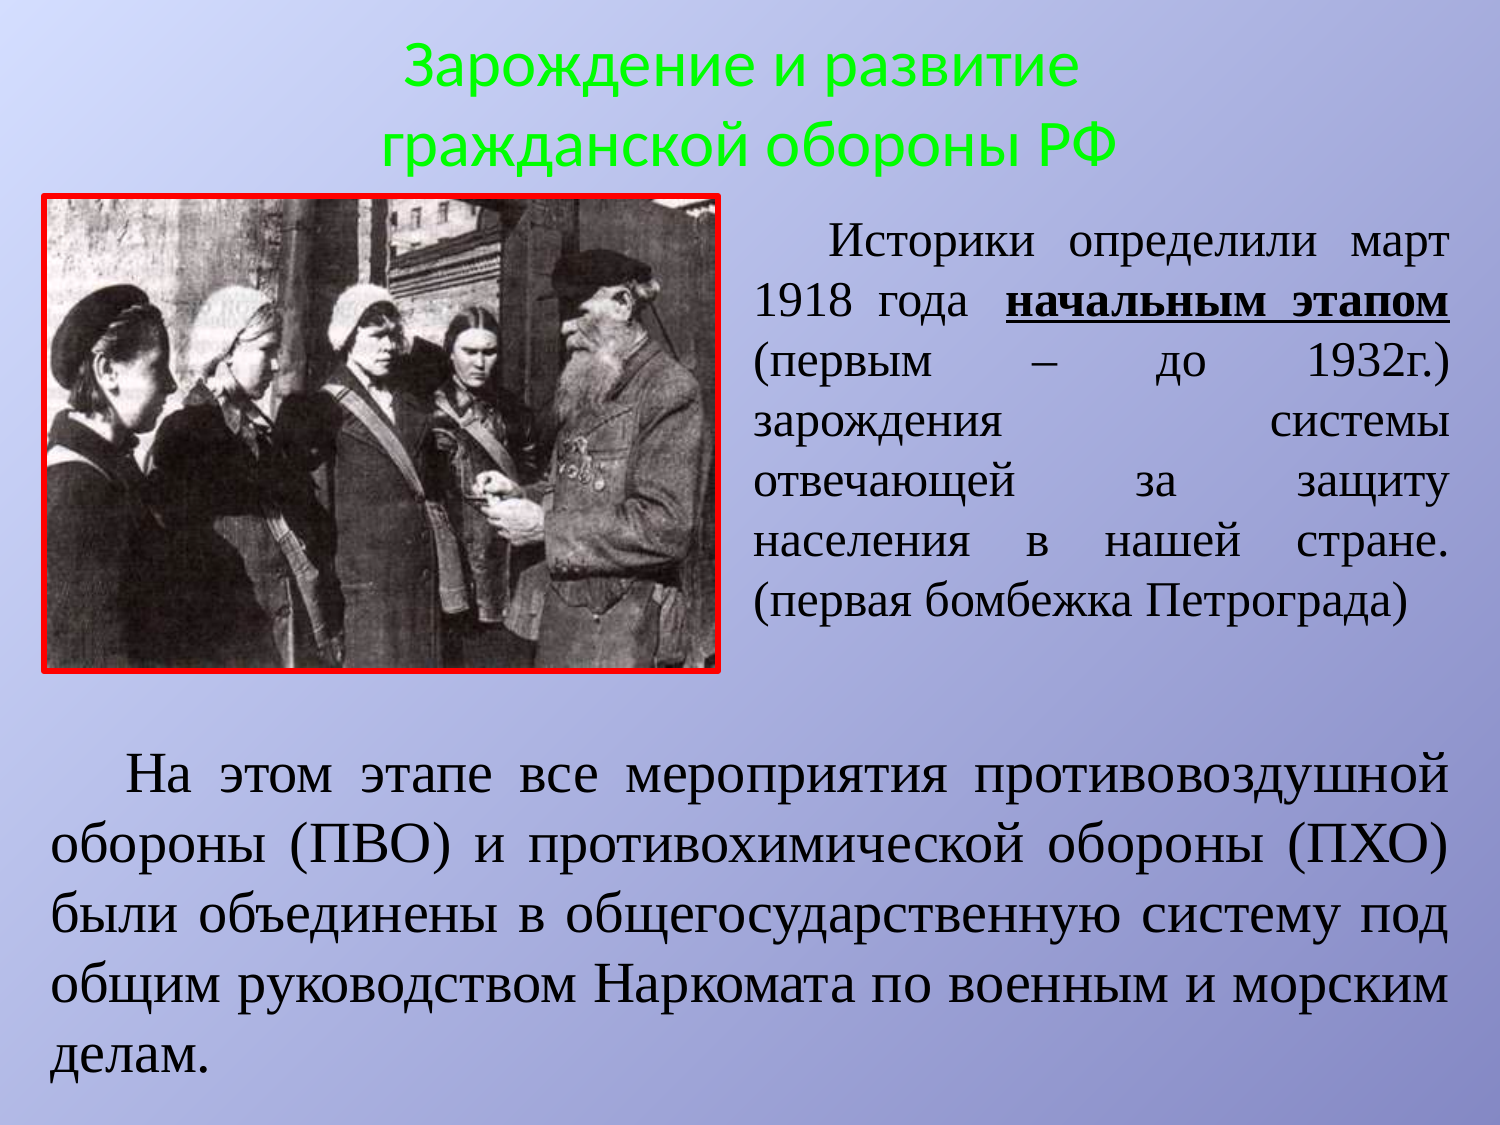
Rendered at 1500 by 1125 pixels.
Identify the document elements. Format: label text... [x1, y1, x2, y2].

text_box Зарождение и развитие гражданской обороны РФ [0, 23, 1500, 176]
text_box Историки определили март 1918 года начальным этапом (первым – до 1932г.) зарождения системы отвечающей за защиту населения в нашей стране. (первая бомбежка Петрограда) [738, 199, 1465, 692]
picture [46, 198, 716, 669]
text_box На этом этапе все мероприятия противовоздушной обороны (ПВО) и противохимической обороны (ПХО) были объединены в общегосударственную систему под общим руководством Наркомата по военным и морским делам. [35, 726, 1465, 1043]
